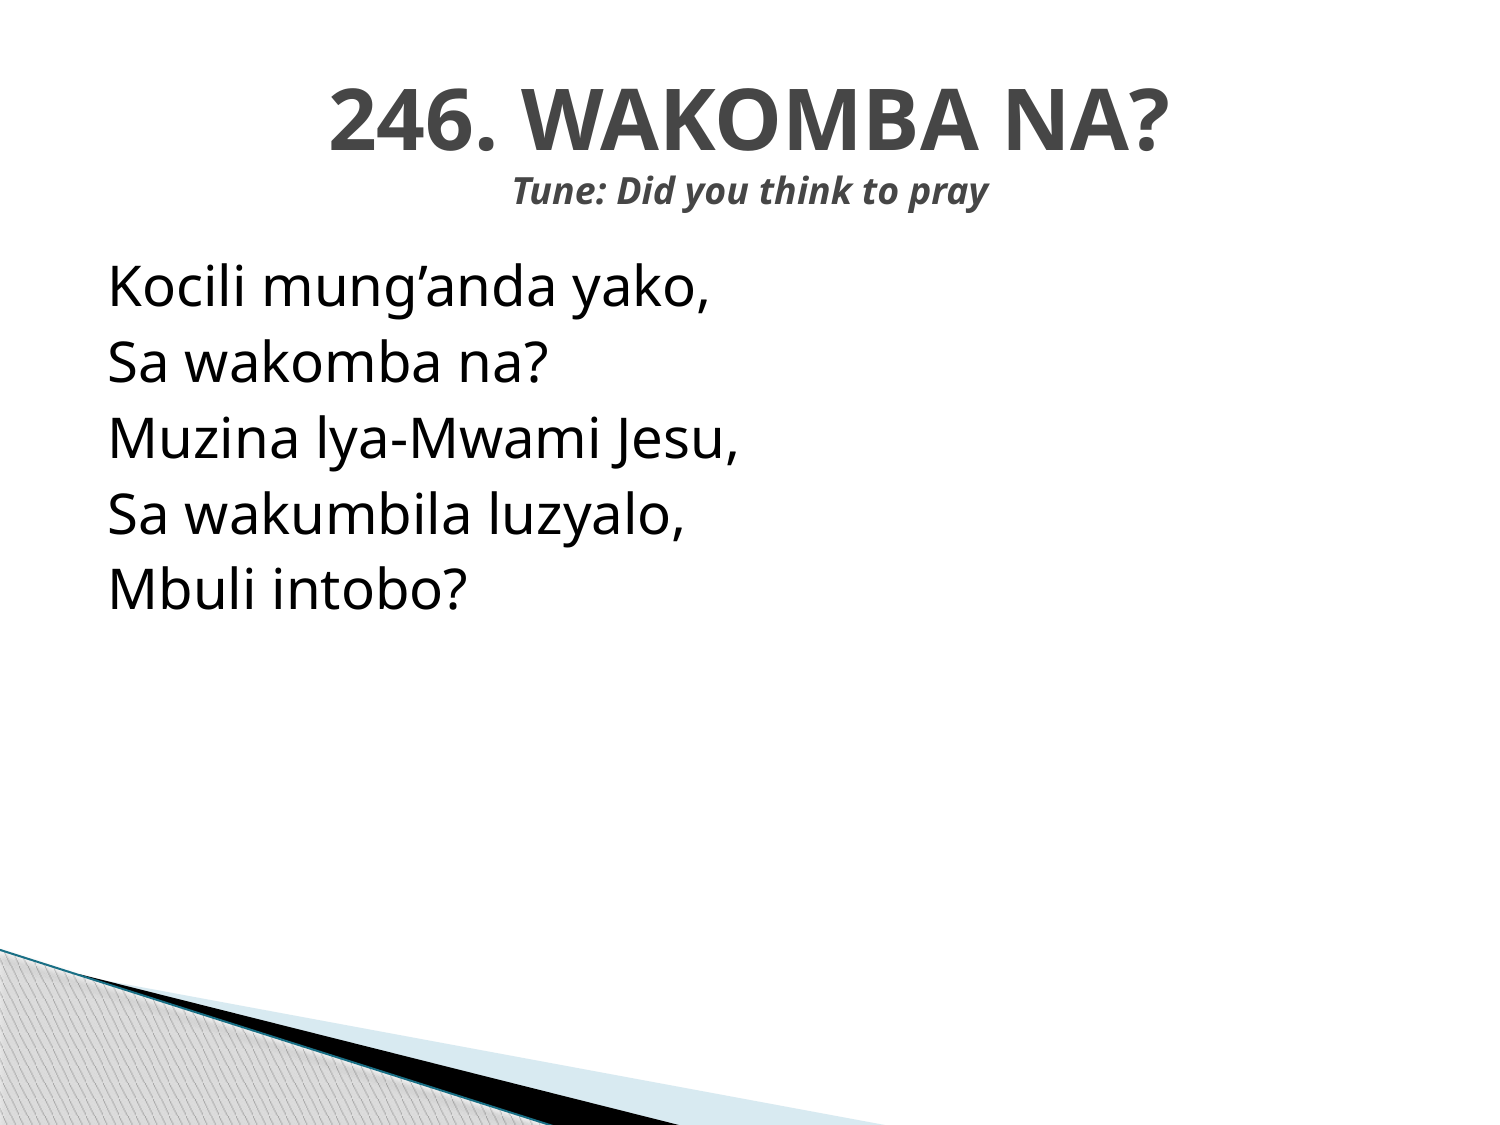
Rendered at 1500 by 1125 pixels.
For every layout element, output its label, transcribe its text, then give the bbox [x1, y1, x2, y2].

title 246. WAKOMBA NA? Tune: Did you think to pray [75, 45, 1425, 233]
list Kocili mung’anda yako, Sa wakomba na? Muzina lya-Mwami Jesu, Sa wakumbila luzyalo, Mbuli intobo? [75, 243, 1425, 986]
